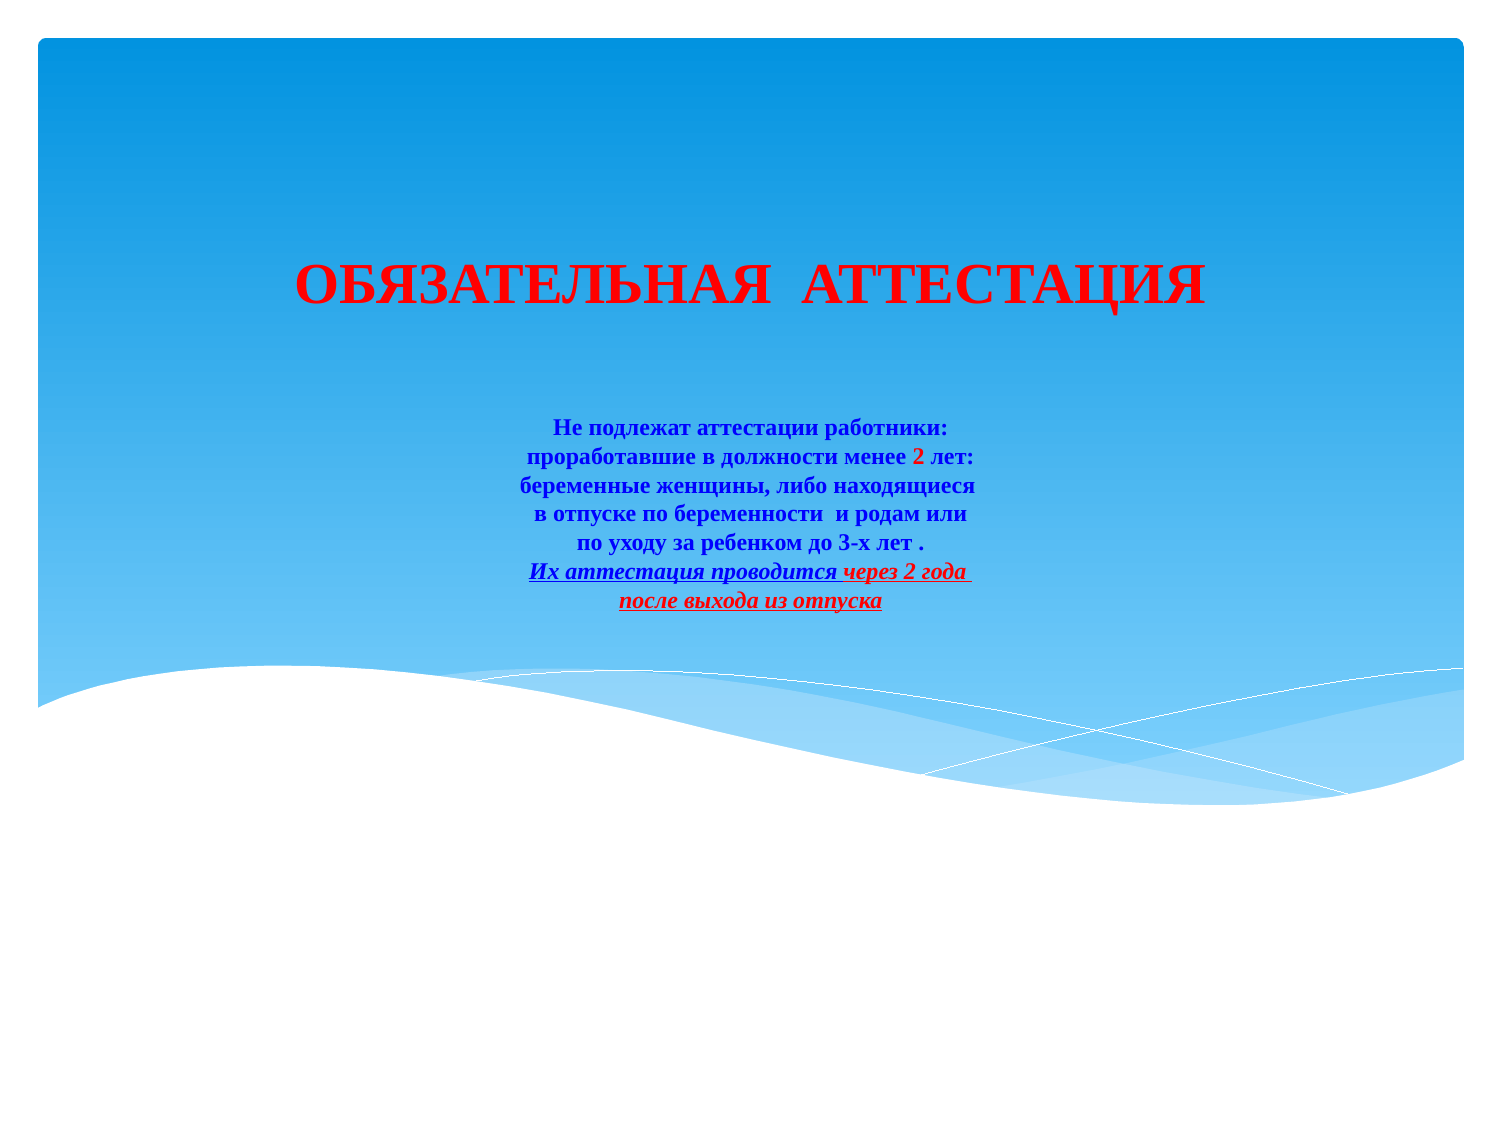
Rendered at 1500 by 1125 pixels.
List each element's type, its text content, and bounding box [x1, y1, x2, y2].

list ОБЯЗАТЕЛЬНАЯ АТТЕСТАЦИЯ [224, 235, 1278, 374]
title Не подлежат аттестации работники: проработавшие в должности менее 2 лет: беременные женщины, либо находящиеся в отпуске по беременности и родам или по уходу за ребенком до 3-х лет . Их аттестация проводится через 2 года после выхода из отпуска [113, 404, 1389, 655]
